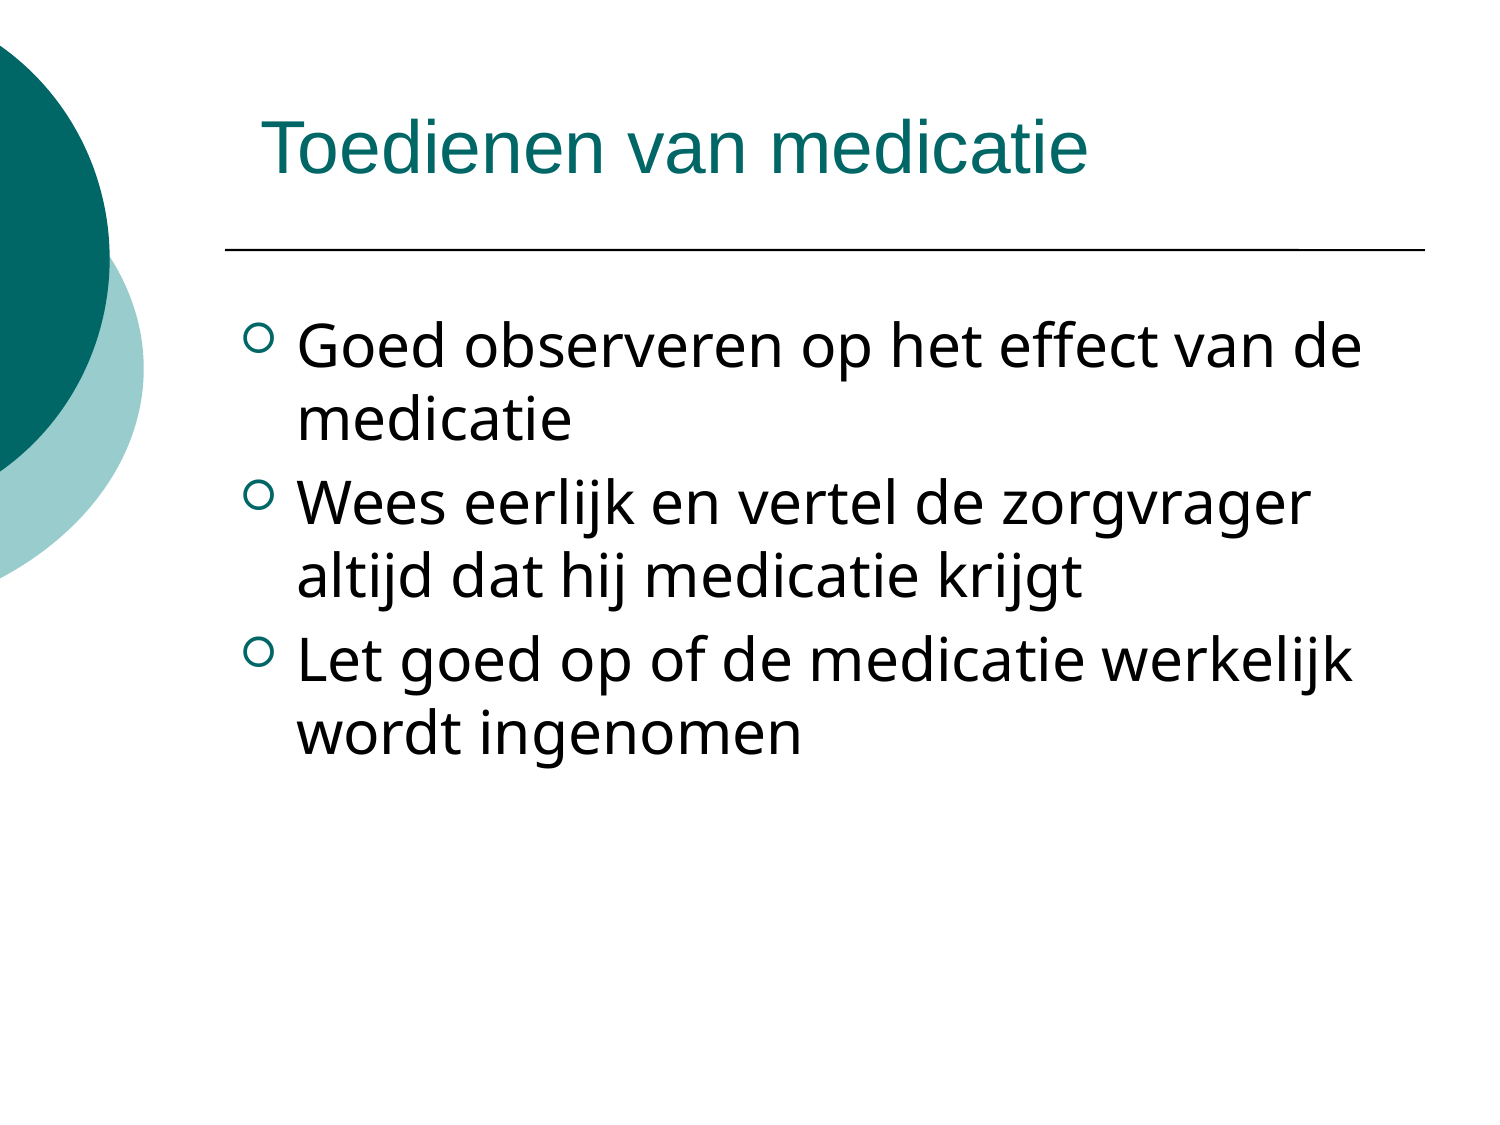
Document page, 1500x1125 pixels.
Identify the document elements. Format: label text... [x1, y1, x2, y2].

title Toedienen van medicatie [224, 49, 1425, 238]
list Goed observeren op het effect van de medicatie Wees eerlijk en vertel de zorgvrager altijd dat hij medicatie krijgt Let goed op of de medicatie werkelijk wordt ingenomen [224, 299, 1425, 975]
